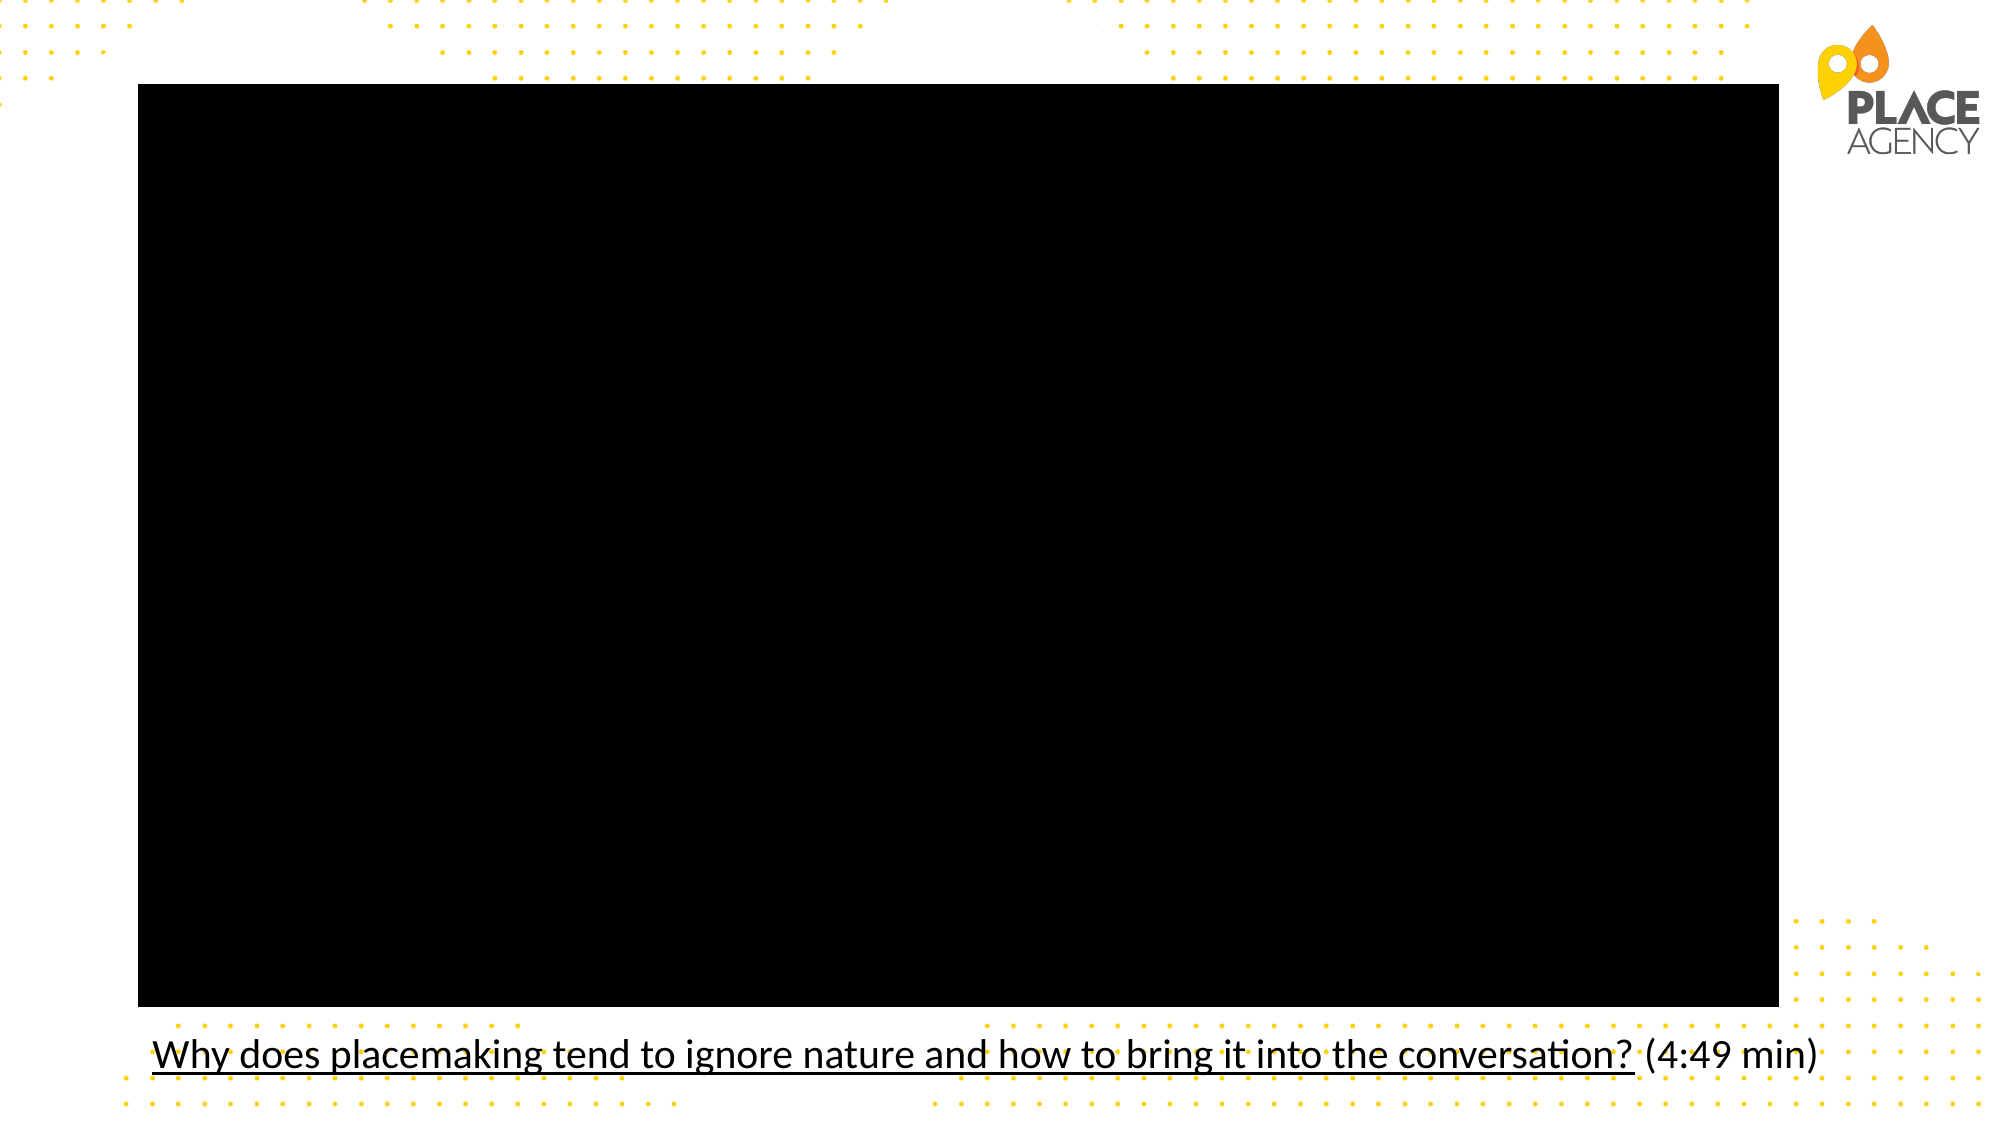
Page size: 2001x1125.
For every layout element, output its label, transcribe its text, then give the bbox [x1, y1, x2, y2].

list Why does placemaking tend to ignore nature and how to bring it into the conversation? (4:49 min) [137, 1025, 1863, 1100]
picture [0, 0, 2000, 1125]
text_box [137, 83, 1780, 1008]
